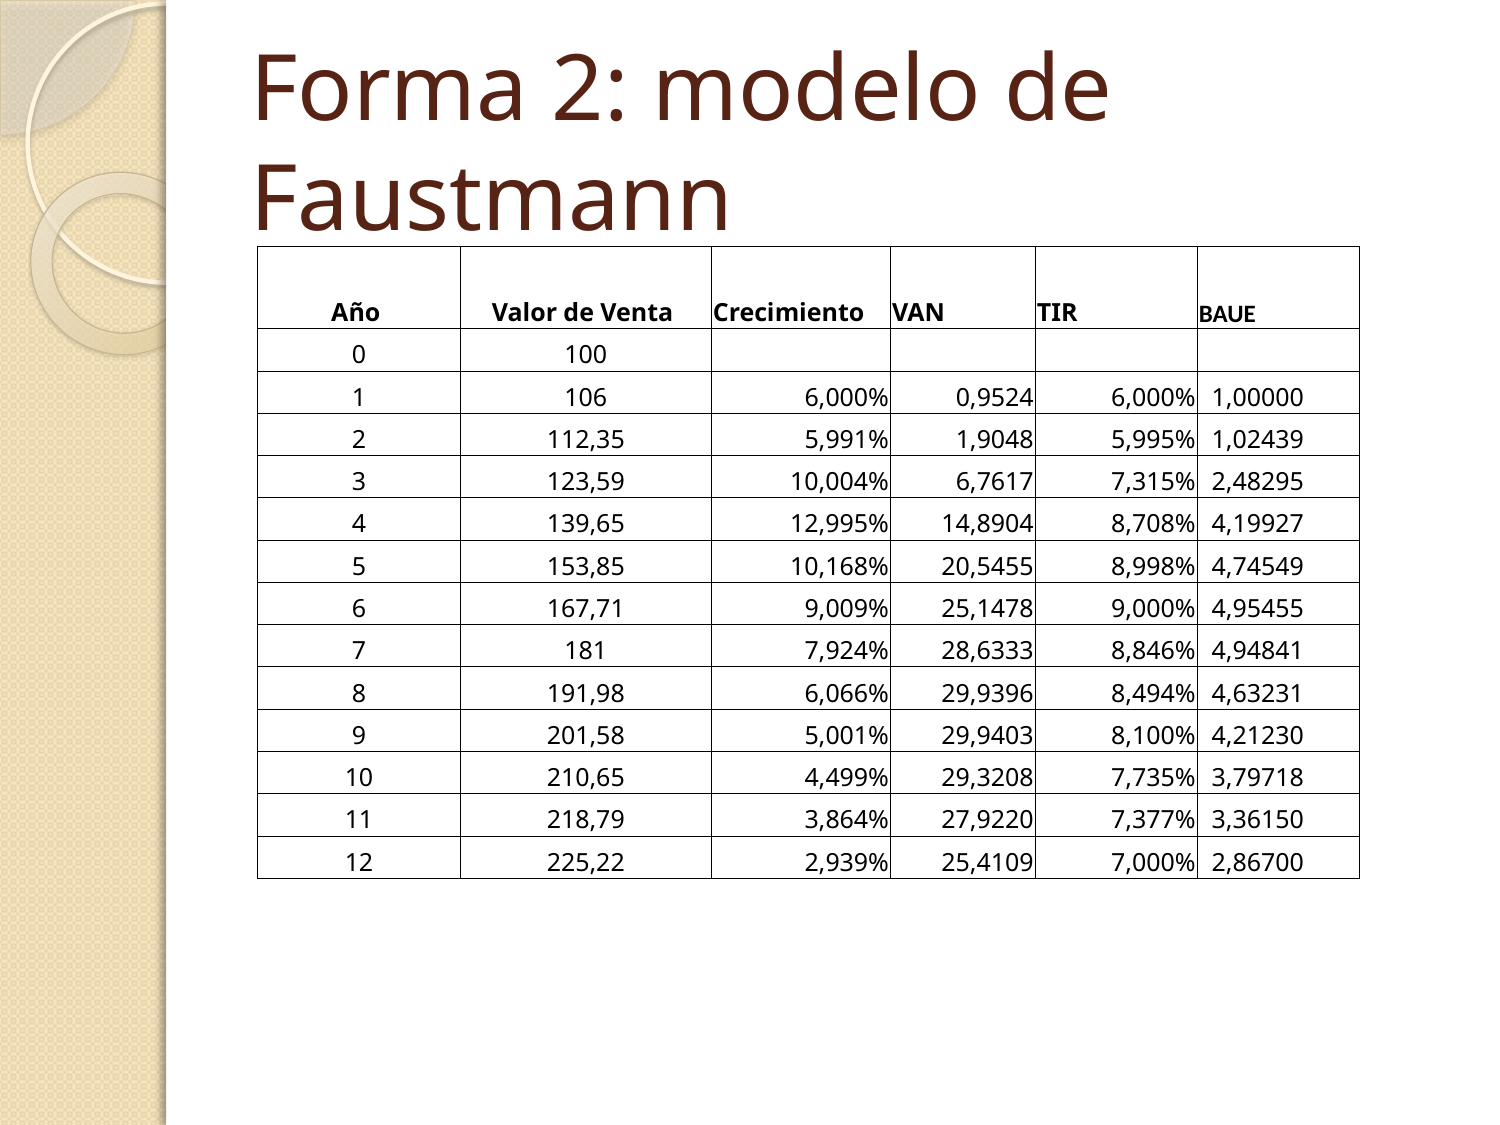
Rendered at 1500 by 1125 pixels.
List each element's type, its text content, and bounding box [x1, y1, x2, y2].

table_header Crecimiento [712, 247, 890, 328]
table_cell 4,74549 [1198, 541, 1359, 582]
table_cell 12,995% [712, 498, 890, 540]
table_cell 225,22 [461, 837, 711, 878]
table_cell 8,846% [1036, 625, 1197, 666]
table_cell 139,65 [461, 498, 711, 540]
table_header Valor de Venta [461, 247, 711, 328]
table_cell 3,79718 [1198, 752, 1359, 793]
table_cell 9,009% [712, 583, 890, 624]
table_cell 7,924% [712, 625, 890, 666]
table_cell 10 [258, 752, 460, 793]
table_cell 1,02439 [1198, 414, 1359, 455]
table_cell 3,36150 [1198, 794, 1359, 836]
table_cell 6,000% [712, 372, 890, 413]
table_cell 4,21230 [1198, 710, 1359, 751]
table_cell 14,8904 [891, 498, 1035, 540]
table_cell 8,100% [1036, 710, 1197, 751]
table_cell 0,9524 [891, 372, 1035, 413]
table_cell 8,998% [1036, 541, 1197, 582]
table_cell 4 [258, 498, 460, 540]
table_cell 5,001% [712, 710, 890, 751]
table_cell 3,864% [712, 794, 890, 836]
table_cell 4,94841 [1198, 625, 1359, 666]
table_cell 4,63231 [1198, 667, 1359, 709]
table_header BAUE [1198, 247, 1359, 328]
table_cell 201,58 [461, 710, 711, 751]
table_cell 6,7617 [891, 456, 1035, 497]
table_cell 4,95455 [1198, 583, 1359, 624]
table_cell 29,9403 [891, 710, 1035, 751]
table_cell 27,9220 [891, 794, 1035, 836]
table_cell 153,85 [461, 541, 711, 582]
table_cell 4,499% [712, 752, 890, 793]
table_cell 10,004% [712, 456, 890, 497]
table_cell [891, 329, 1035, 371]
table_cell 7,735% [1036, 752, 1197, 793]
table_cell 2,48295 [1198, 456, 1359, 497]
table_cell 25,1478 [891, 583, 1035, 624]
table_cell 29,9396 [891, 667, 1035, 709]
table_cell 4,19927 [1198, 498, 1359, 540]
table_cell 181 [461, 625, 711, 666]
table_cell 7 [258, 625, 460, 666]
table_cell 100 [461, 329, 711, 371]
table_cell 2 [258, 414, 460, 455]
table_cell 167,71 [461, 583, 711, 624]
table_cell 6 [258, 583, 460, 624]
table_header Año [258, 247, 460, 328]
table_cell [1036, 329, 1197, 371]
table_cell 6,066% [712, 667, 890, 709]
table_cell 5,995% [1036, 414, 1197, 455]
table_cell 2,86700 [1198, 837, 1359, 878]
table_cell 5,991% [712, 414, 890, 455]
table_cell 1,00000 [1198, 372, 1359, 413]
table_cell 9 [258, 710, 460, 751]
table_cell 8 [258, 667, 460, 709]
table_cell 12 [258, 837, 460, 878]
table_cell 112,35 [461, 414, 711, 455]
table_cell 6,000% [1036, 372, 1197, 413]
table_cell 5 [258, 541, 460, 582]
title Forma 2: modelo de Faustmann [235, 45, 1466, 233]
table_cell [712, 329, 890, 371]
table_cell [1198, 329, 1359, 371]
table_cell 7,000% [1036, 837, 1197, 878]
table_cell 1,9048 [891, 414, 1035, 455]
table_cell 210,65 [461, 752, 711, 793]
table_cell 28,6333 [891, 625, 1035, 666]
table_header VAN [891, 247, 1035, 328]
table_cell 3 [258, 456, 460, 497]
table_cell 11 [258, 794, 460, 836]
table_cell 0 [258, 329, 460, 371]
table_cell 29,3208 [891, 752, 1035, 793]
table_cell 9,000% [1036, 583, 1197, 624]
table_header TIR [1036, 247, 1197, 328]
table_cell 2,939% [712, 837, 890, 878]
table_cell 1 [258, 372, 460, 413]
table_cell 106 [461, 372, 711, 413]
table_cell 191,98 [461, 667, 711, 709]
table_cell 218,79 [461, 794, 711, 836]
table_cell 25,4109 [891, 837, 1035, 878]
table_cell 7,377% [1036, 794, 1197, 836]
table_cell 8,708% [1036, 498, 1197, 540]
table_cell 8,494% [1036, 667, 1197, 709]
table_cell 20,5455 [891, 541, 1035, 582]
table_cell 123,59 [461, 456, 711, 497]
table_cell 10,168% [712, 541, 890, 582]
table_cell 7,315% [1036, 456, 1197, 497]
